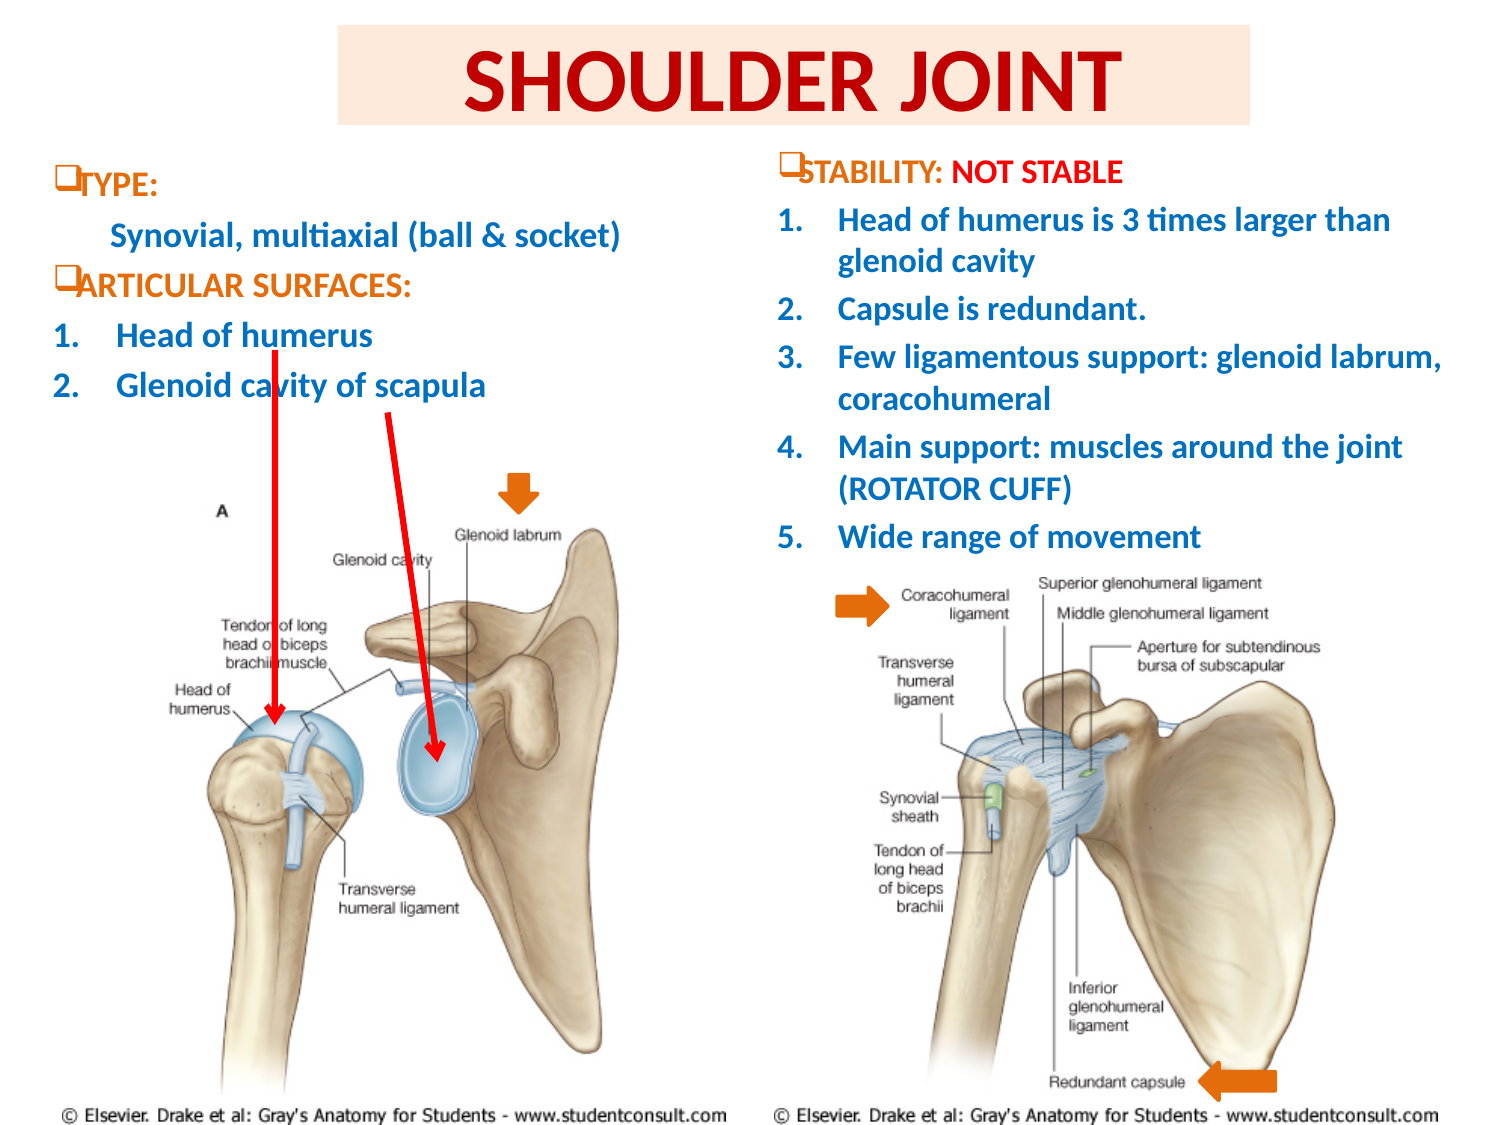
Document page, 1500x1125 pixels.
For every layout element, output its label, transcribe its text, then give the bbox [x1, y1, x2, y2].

text_box [498, 472, 540, 502]
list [774, 577, 1439, 1125]
list TYPE: Synovial, multiaxial (ball & socket) ARTICULAR SURFACES: Head of humerus Glenoid cavity of scapula [37, 149, 738, 413]
title SHOULDER JOINT [337, 24, 1250, 125]
list STABILITY: NOT STABLE Head of humerus is 3 times larger than glenoid cavity Capsule is redundant. Few ligamentous support: glenoid labrum, coracohumeral Main support: muscles around the joint (ROTATOR CUFF) Wide range of movement [761, 137, 1475, 563]
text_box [237, 562, 588, 613]
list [62, 504, 726, 1125]
